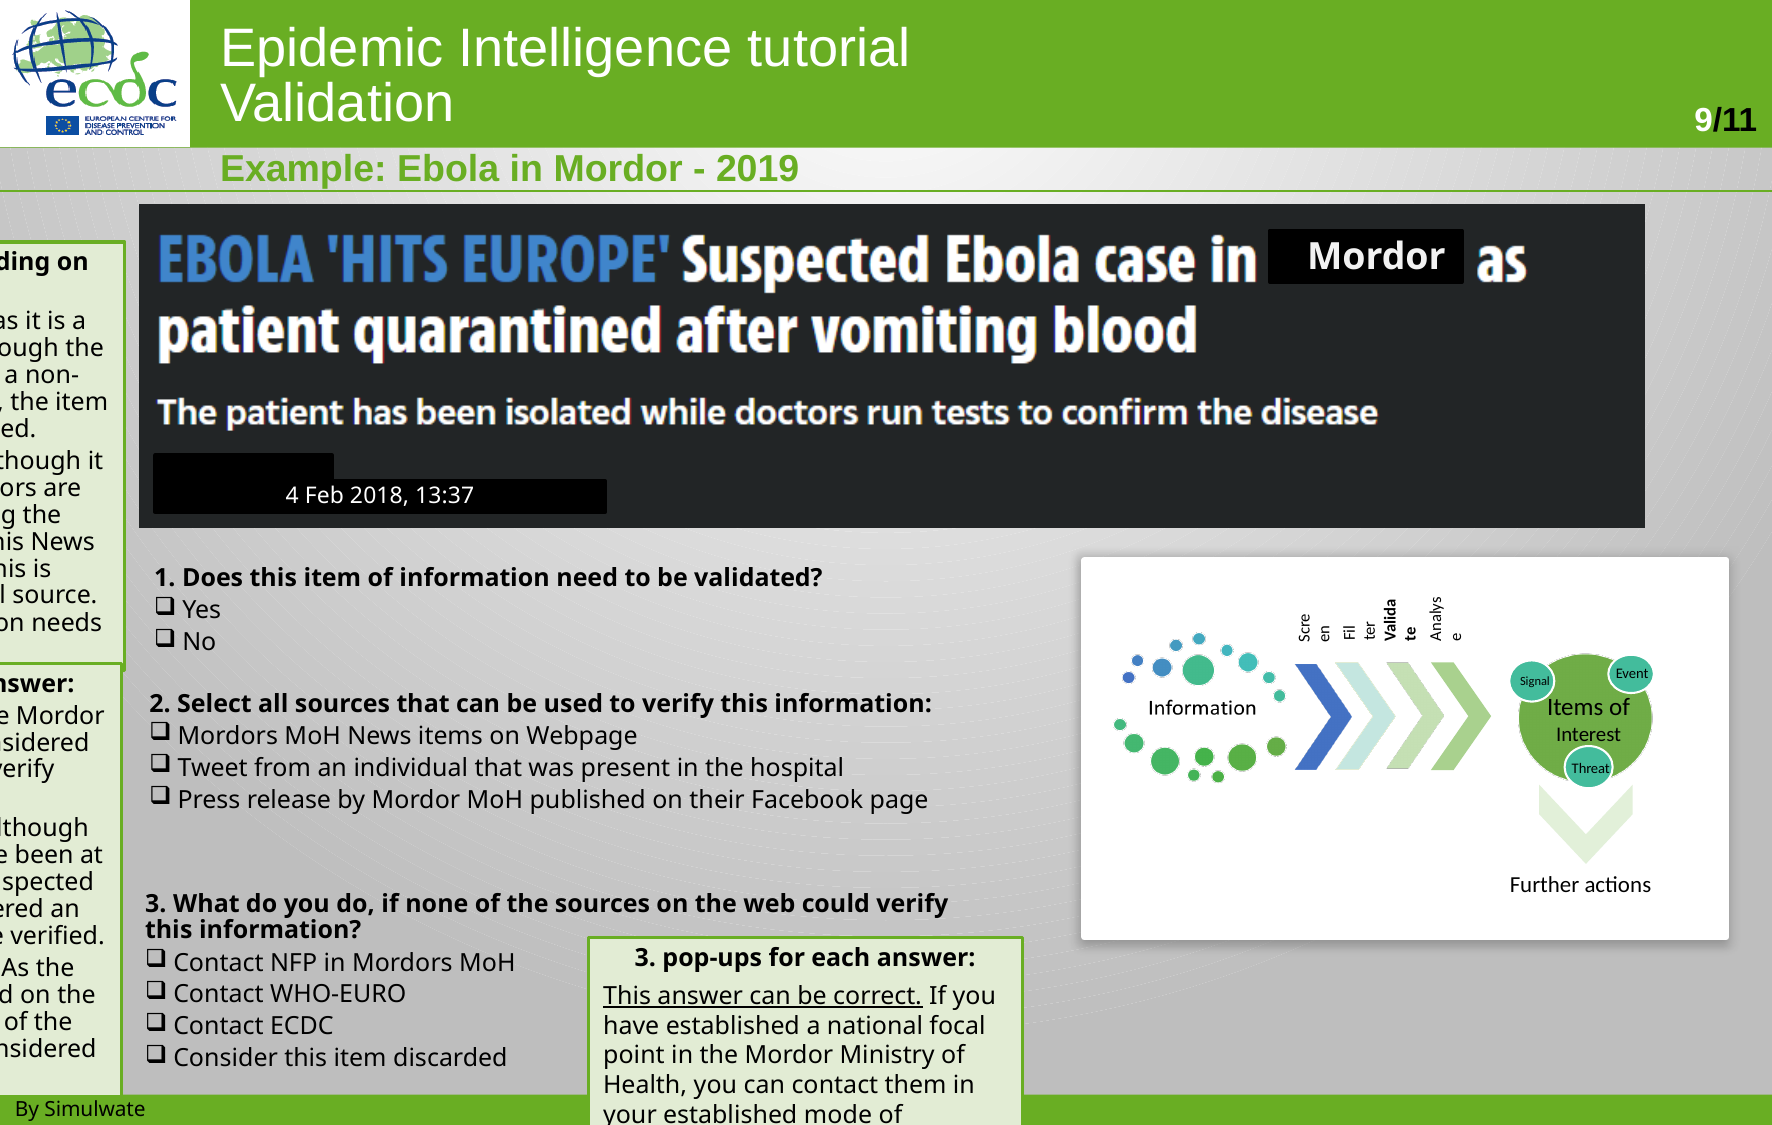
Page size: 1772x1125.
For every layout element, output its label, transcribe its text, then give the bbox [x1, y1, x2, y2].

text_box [1113, 580, 1698, 911]
text_box 1. Two pop-ups depending on answer: This answer if correct, as it is a News item picked-up through the Media, it is considered a non-official source. Therefore, the item needs to be validated. This answer is wrong. Although it is mentioned that doctors are involved in confirming the disease, the source of this News item is the Media. This is considered a non-official source. Therefore, the information needs to be validated. [0, 241, 125, 671]
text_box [139, 203, 1645, 528]
text_box 2. pop-ups for each answer: This answer is correct, the Mordor ministry of Health is considered an official source to verify information. This answer is wrong. Although this individual might have been at the same place as the suspected case, this is not considered an official source that can be verified. This answer is correct. As the Press release is published on the official Facebook page of the Mordor’s MoH, this is considered a verified source. [0, 663, 122, 1098]
picture [0, 0, 190, 147]
text_box [1081, 557, 1729, 940]
text_box 3. pop-ups for each answer: This answer can be correct. If you have established a national focal point in the Mordor Ministry of Health, you can contact them in your established mode of communication. This answer can be correct. If you do not have the Swedish MoH in your network, but the WHO office for the European Region is, you can use this partnership as a more indirect way to request verification by contacting them in your established mode of communication. This answer can be correct. If you do not have Mordor’s MoH in your network, the European Centre for Disease Prevention and Control can be used as a more indirect verification source. This answer is incorrect. If you have not been able to verify the information through the web, you should contact a relevant partner organization or established focal point. [588, 937, 1023, 1125]
text_box 1. Does this item of information need to be validated? Yes No [139, 557, 1019, 664]
text_box 3. What do you do, if none of the sources on the web could verify this information? Contact NFP in Mordors MoH Contact WHO-EURO Contact ECDC Consider this item discarded [130, 883, 1010, 1080]
text_box Example: Ebola in Mordor - 2019 [205, 141, 1406, 198]
text_box 2. Select all sources that can be used to verify this information: Mordors MoH News items on Webpage Tweet from an individual that was present in the hospital Press release by Mordor MoH published on their Facebook page [134, 683, 1015, 854]
